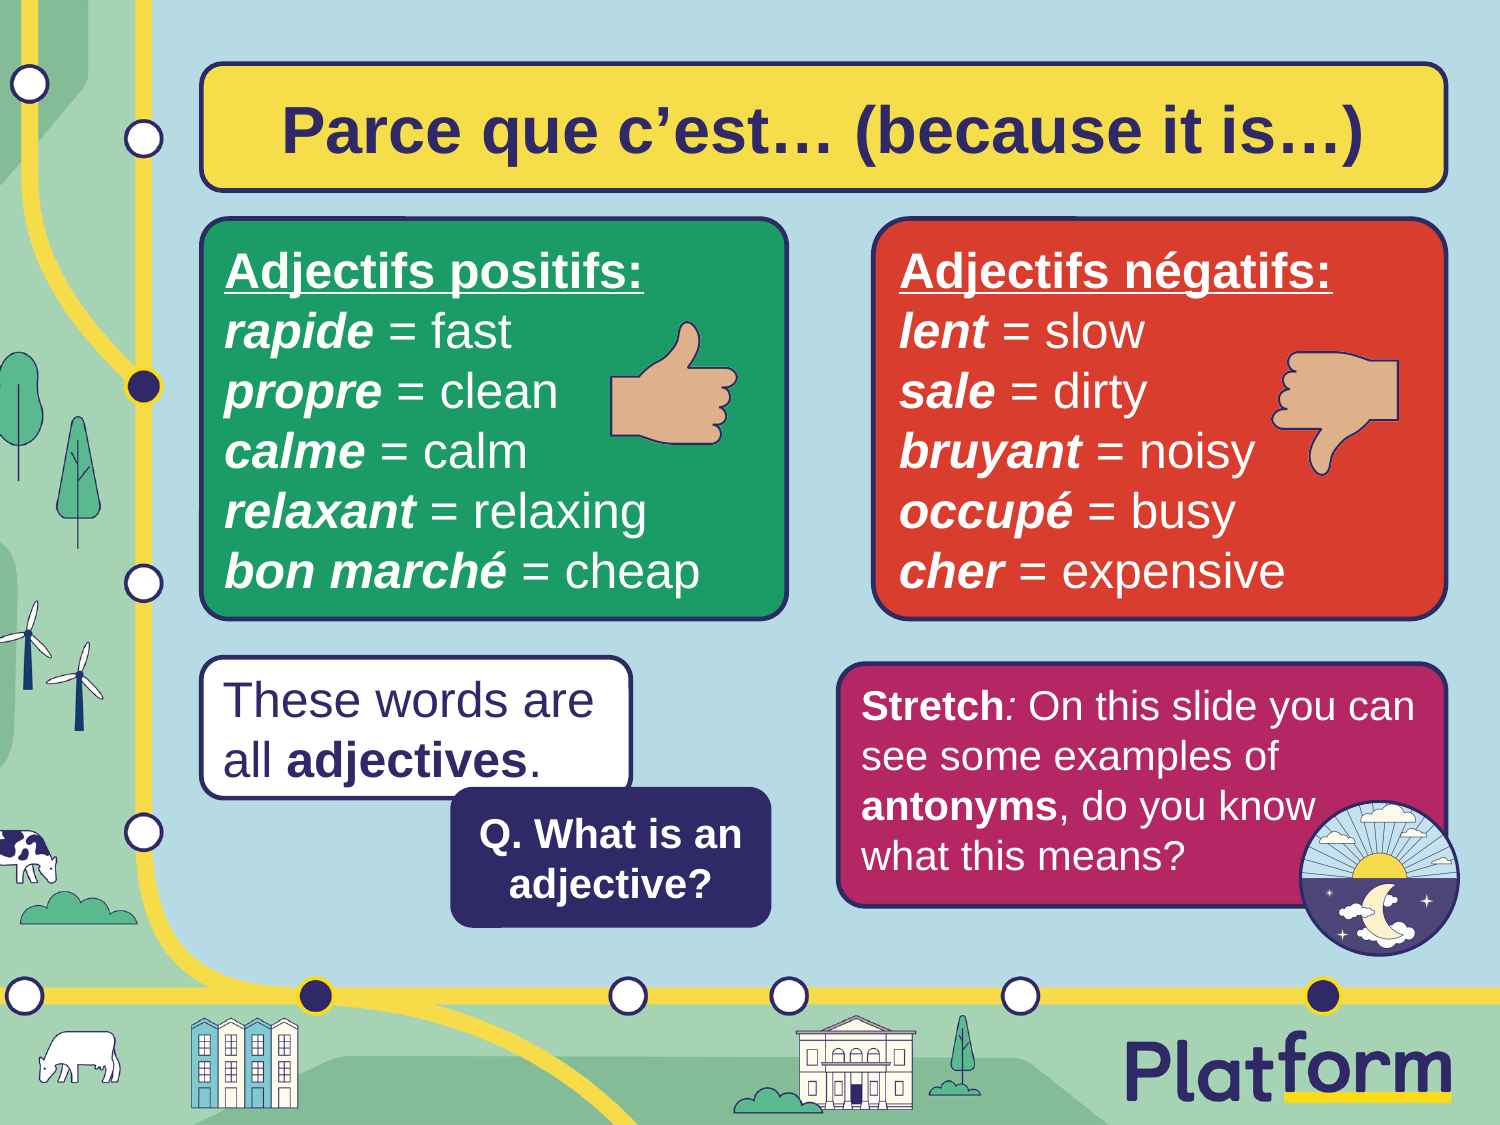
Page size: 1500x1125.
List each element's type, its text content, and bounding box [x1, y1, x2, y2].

text_box Parce que c’est… (because it is…) [201, 63, 1447, 191]
text_box These words are all adjectives. [201, 657, 631, 799]
text_box Adjectifs positifs: rapide = fast propre = clean calme = calm relaxant = relaxing bon marché = cheap [201, 218, 787, 620]
text_box Q. What is an adjective? [450, 786, 772, 928]
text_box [837, 663, 1459, 956]
picture [0, 0, 1500, 1125]
text_box Adjectifs négatifs: lent = slow sale = dirty bruyant = noisy occupé = busy cher = expensive [873, 218, 1447, 620]
